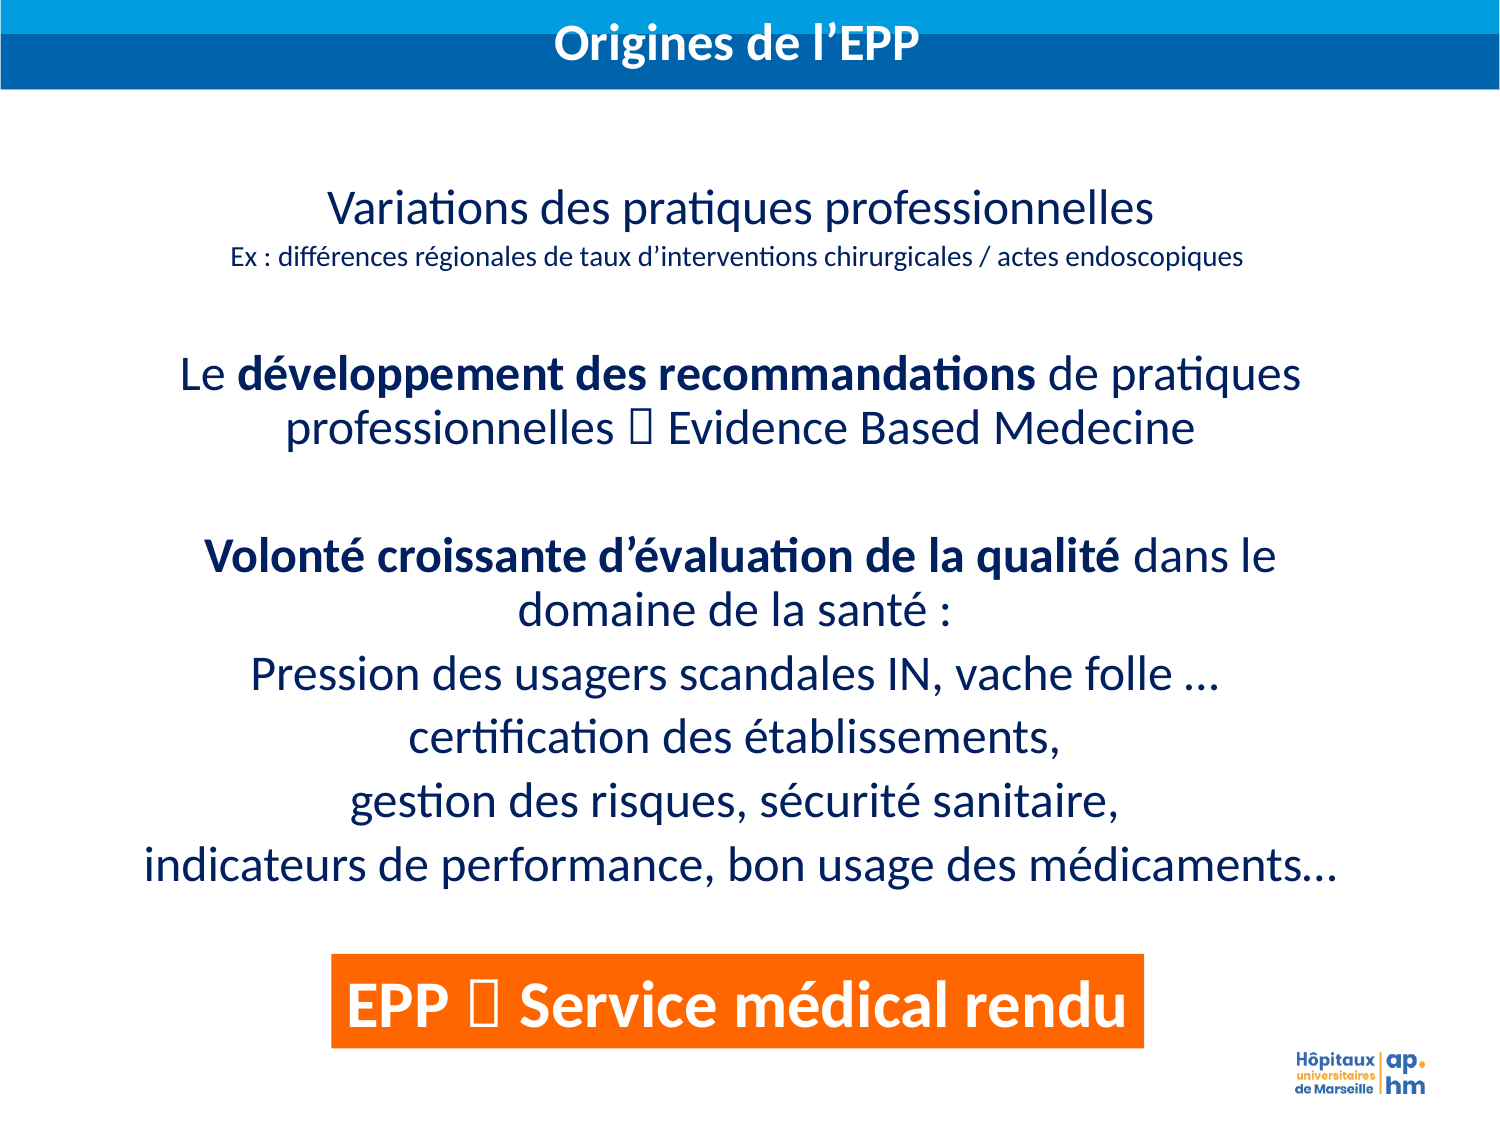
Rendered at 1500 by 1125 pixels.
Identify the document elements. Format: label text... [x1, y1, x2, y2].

subtitle Variations des pratiques professionnelles Ex : différences régionales de taux d’interventions chirurgicales / actes endoscopiques Le développement des recommandations de pratiques professionnelles  Evidence Based Medecine Volonté croissante d’évaluation de la qualité dans le domaine de la santé : Pression des usagers scandales IN, vache folle … certification des établissements, gestion des risques, sécurité sanitaire, indicateurs de performance, bon usage des médicaments… [105, 174, 1376, 929]
title Origines de l’EPP [100, 0, 1376, 79]
text_box EPP  Service médical rendu [331, 953, 1145, 1049]
picture [1295, 1052, 1425, 1094]
picture [0, 35, 1500, 101]
